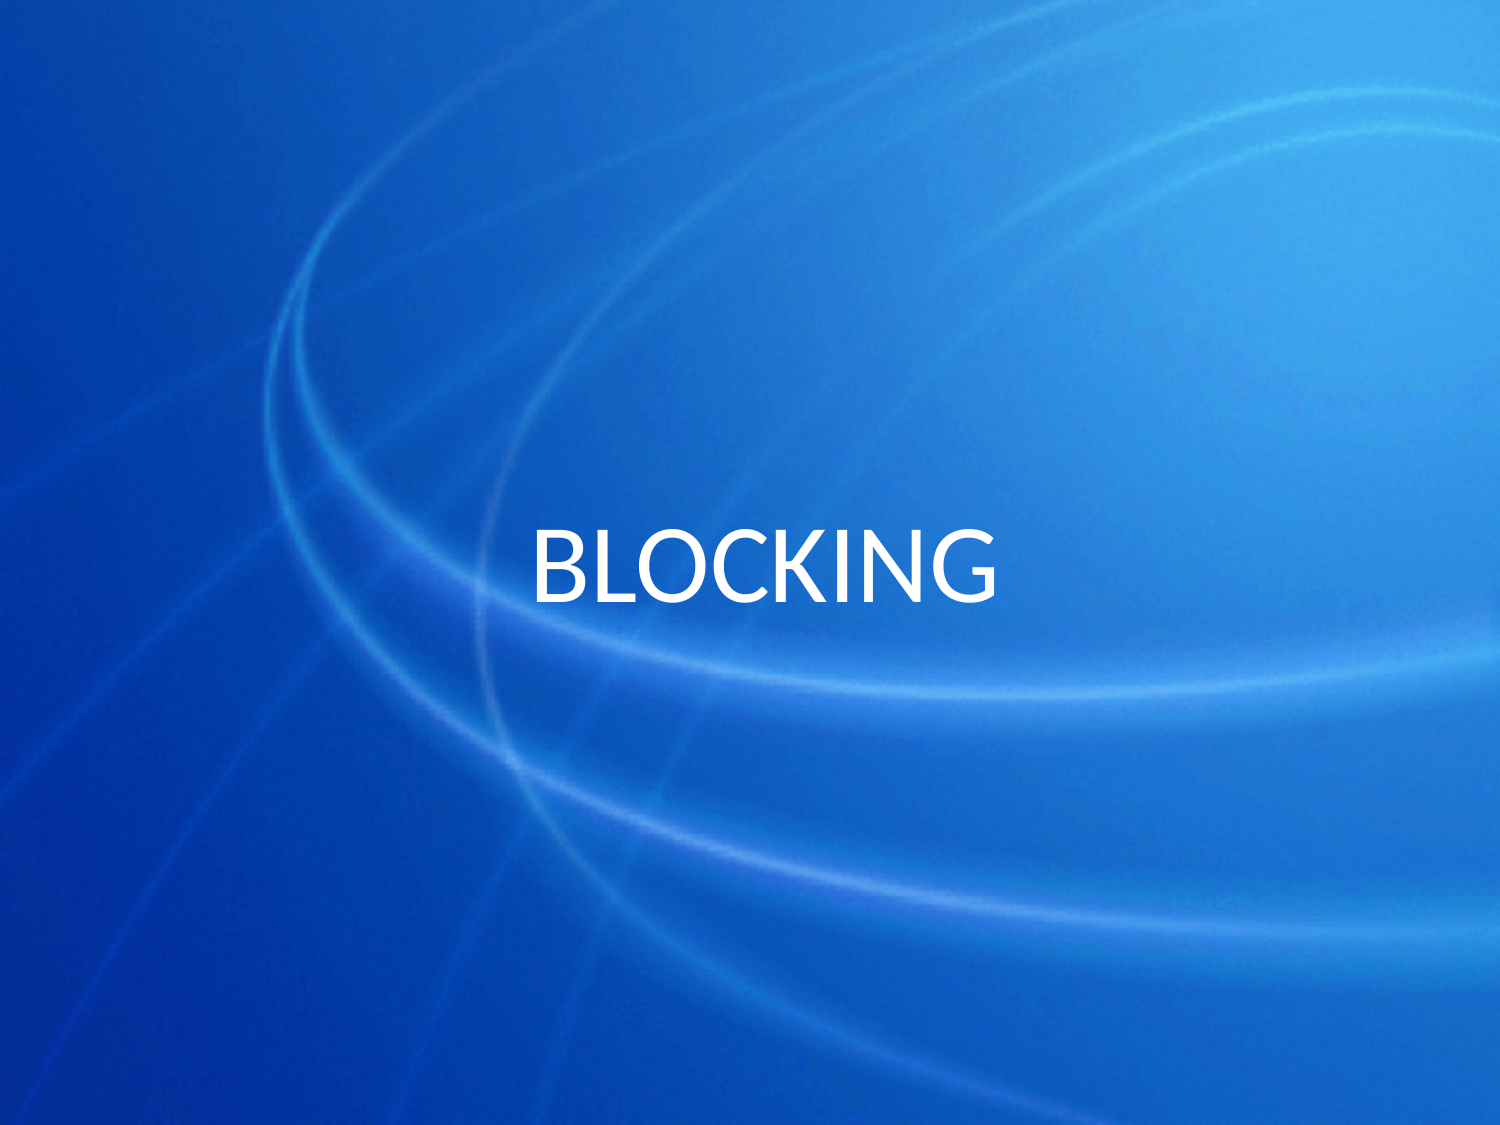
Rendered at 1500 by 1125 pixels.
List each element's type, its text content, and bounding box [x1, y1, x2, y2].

picture [0, 0, 1500, 1125]
title BLOCKING [487, 437, 1043, 679]
